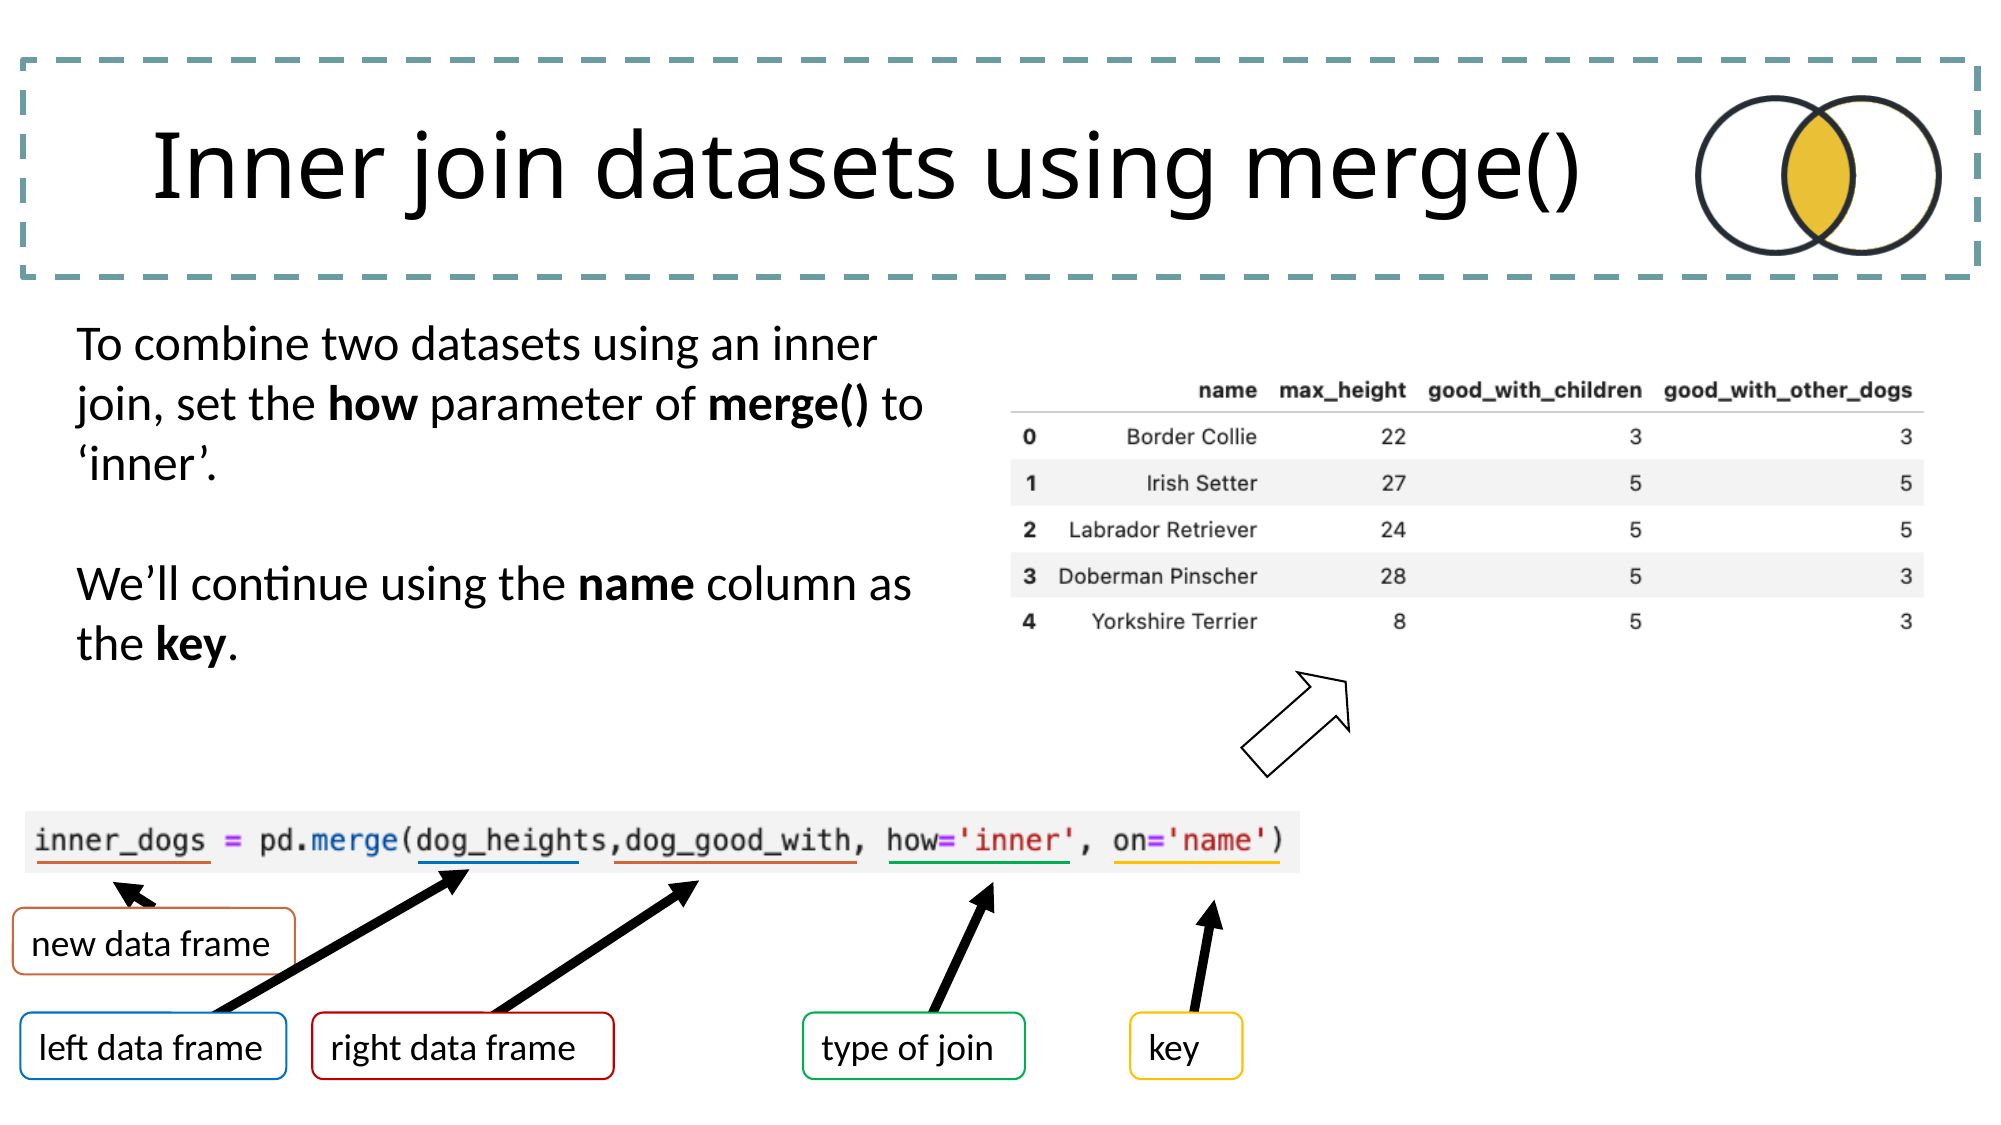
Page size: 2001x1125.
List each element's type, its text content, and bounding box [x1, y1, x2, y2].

title Inner join datasets using merge() [137, 59, 1863, 278]
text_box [161, 869, 470, 1047]
text_box To combine two datasets using an inner join, set the how parameter of merge() to ‘inner’. We’ll continue using the name column as the key. [61, 303, 962, 798]
text_box key [1129, 1011, 1244, 1081]
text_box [916, 881, 994, 1048]
text_box [1239, 670, 1351, 779]
picture [1004, 365, 1939, 651]
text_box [112, 881, 154, 908]
text_box new data frame [11, 906, 161, 976]
text_box type of join [801, 1011, 1026, 1081]
text_box right data frame [311, 1047, 615, 1081]
text_box left data frame [19, 1011, 288, 1081]
picture [24, 811, 1300, 873]
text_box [418, 880, 700, 1066]
picture [1695, 95, 1945, 263]
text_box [1188, 899, 1215, 1040]
